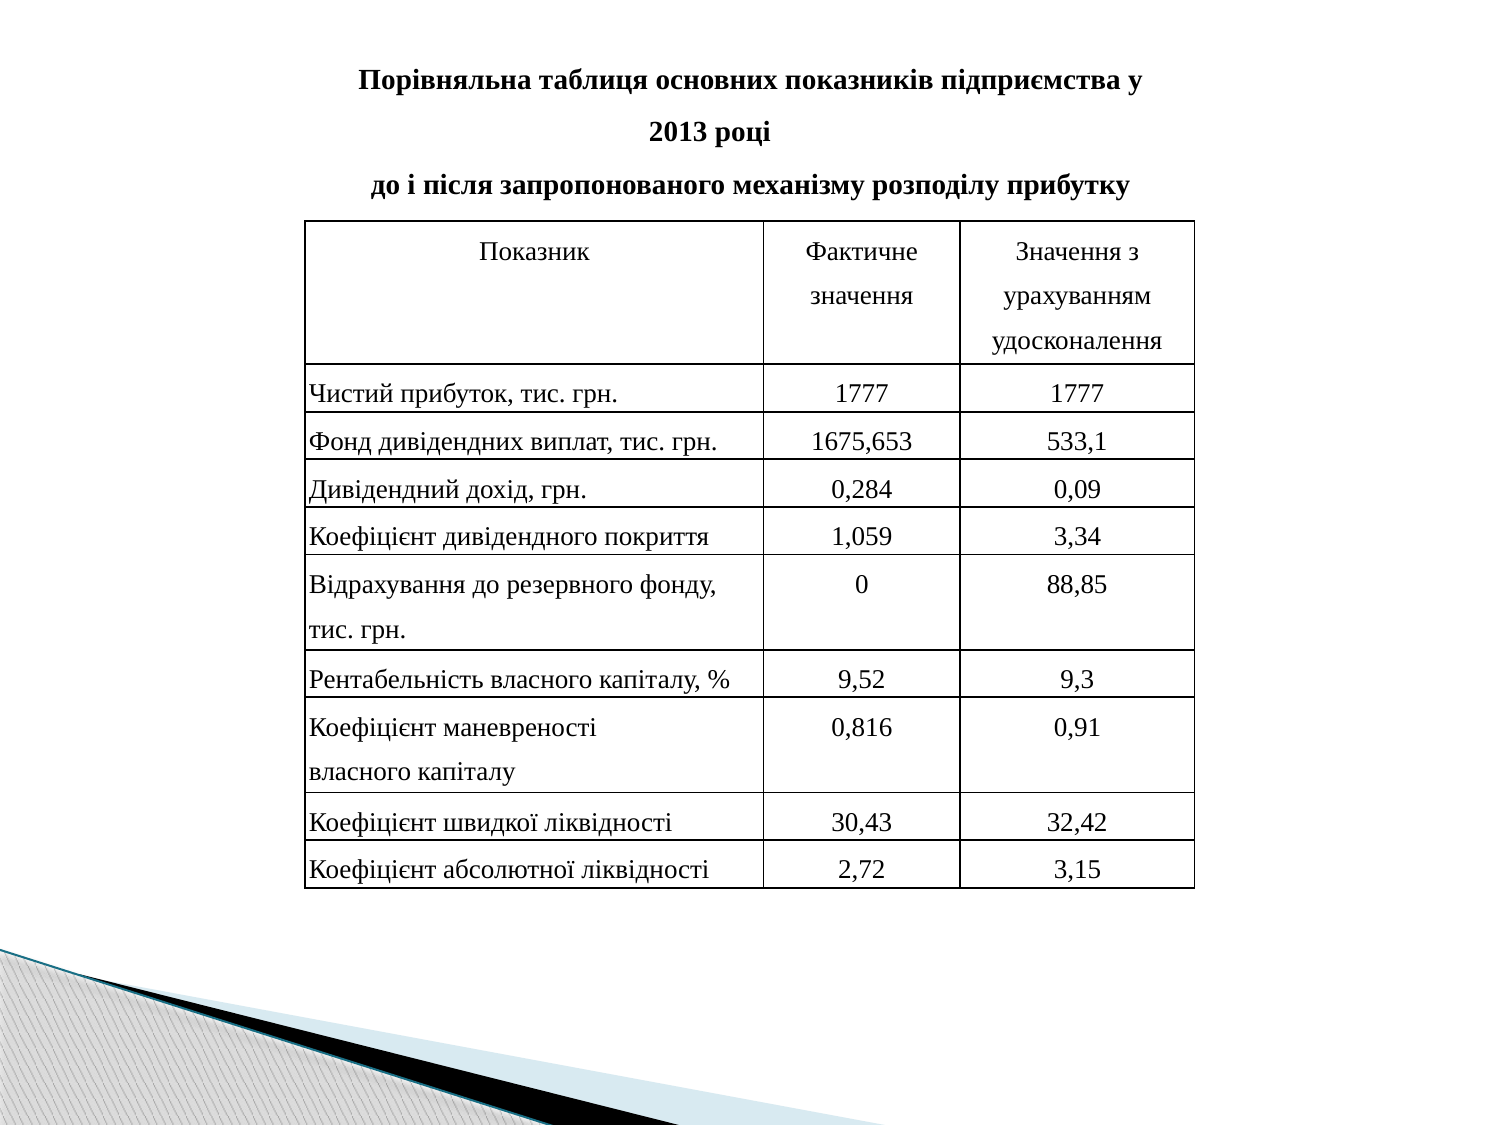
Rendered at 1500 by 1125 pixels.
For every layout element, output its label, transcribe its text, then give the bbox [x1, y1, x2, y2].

table_cell 3,15 [961, 841, 1194, 887]
table_cell 32,42 [961, 793, 1194, 839]
table_cell 3,34 [961, 508, 1194, 554]
table_header Фактичне значення [764, 227, 959, 363]
table_cell Фонд дивідендних виплат, тис. грн. [306, 413, 763, 458]
table_cell Чистий прибуток, тис. грн. [306, 365, 763, 411]
table_cell 1,059 [764, 508, 959, 554]
table_cell 0 [764, 555, 959, 649]
table_cell Коефіцієнт швидкої ліквідності [306, 793, 763, 839]
table_cell 533,1 [961, 413, 1194, 458]
table_cell 1675,653 [764, 413, 959, 458]
table_cell Коефіцієнт абсолютної ліквідності [306, 841, 763, 887]
table_header Значення з урахуванням удосконалення [961, 222, 1194, 363]
table_cell 0,09 [961, 460, 1194, 506]
table_cell 2,72 [764, 841, 959, 887]
table_cell Рентабельність власного капіталу, % [306, 651, 763, 696]
table_cell Відрахування до резервного фонду, тис. грн. [306, 555, 763, 649]
table_cell 0,284 [764, 460, 959, 506]
table_cell 9,52 [764, 651, 959, 696]
text_box Порівняльна таблиця основних показників підприємства у 2013 році до і після запропонованого механізму розподілу прибутку [237, 61, 1190, 227]
table_cell 88,85 [961, 555, 1194, 649]
table_cell 0,91 [961, 698, 1194, 792]
table_cell 30,43 [764, 793, 959, 839]
table_cell Дивідендний дохід, грн. [306, 460, 763, 506]
table_cell Коефіцієнт маневреності власного капіталу [306, 698, 763, 792]
table_cell 1777 [764, 365, 959, 411]
table_cell 0,816 [764, 698, 959, 792]
table_header Показник [306, 227, 763, 363]
table_cell Коефіцієнт дивідендного покриття [306, 508, 763, 554]
table_cell 9,3 [961, 651, 1194, 696]
table_cell 1777 [961, 365, 1194, 411]
